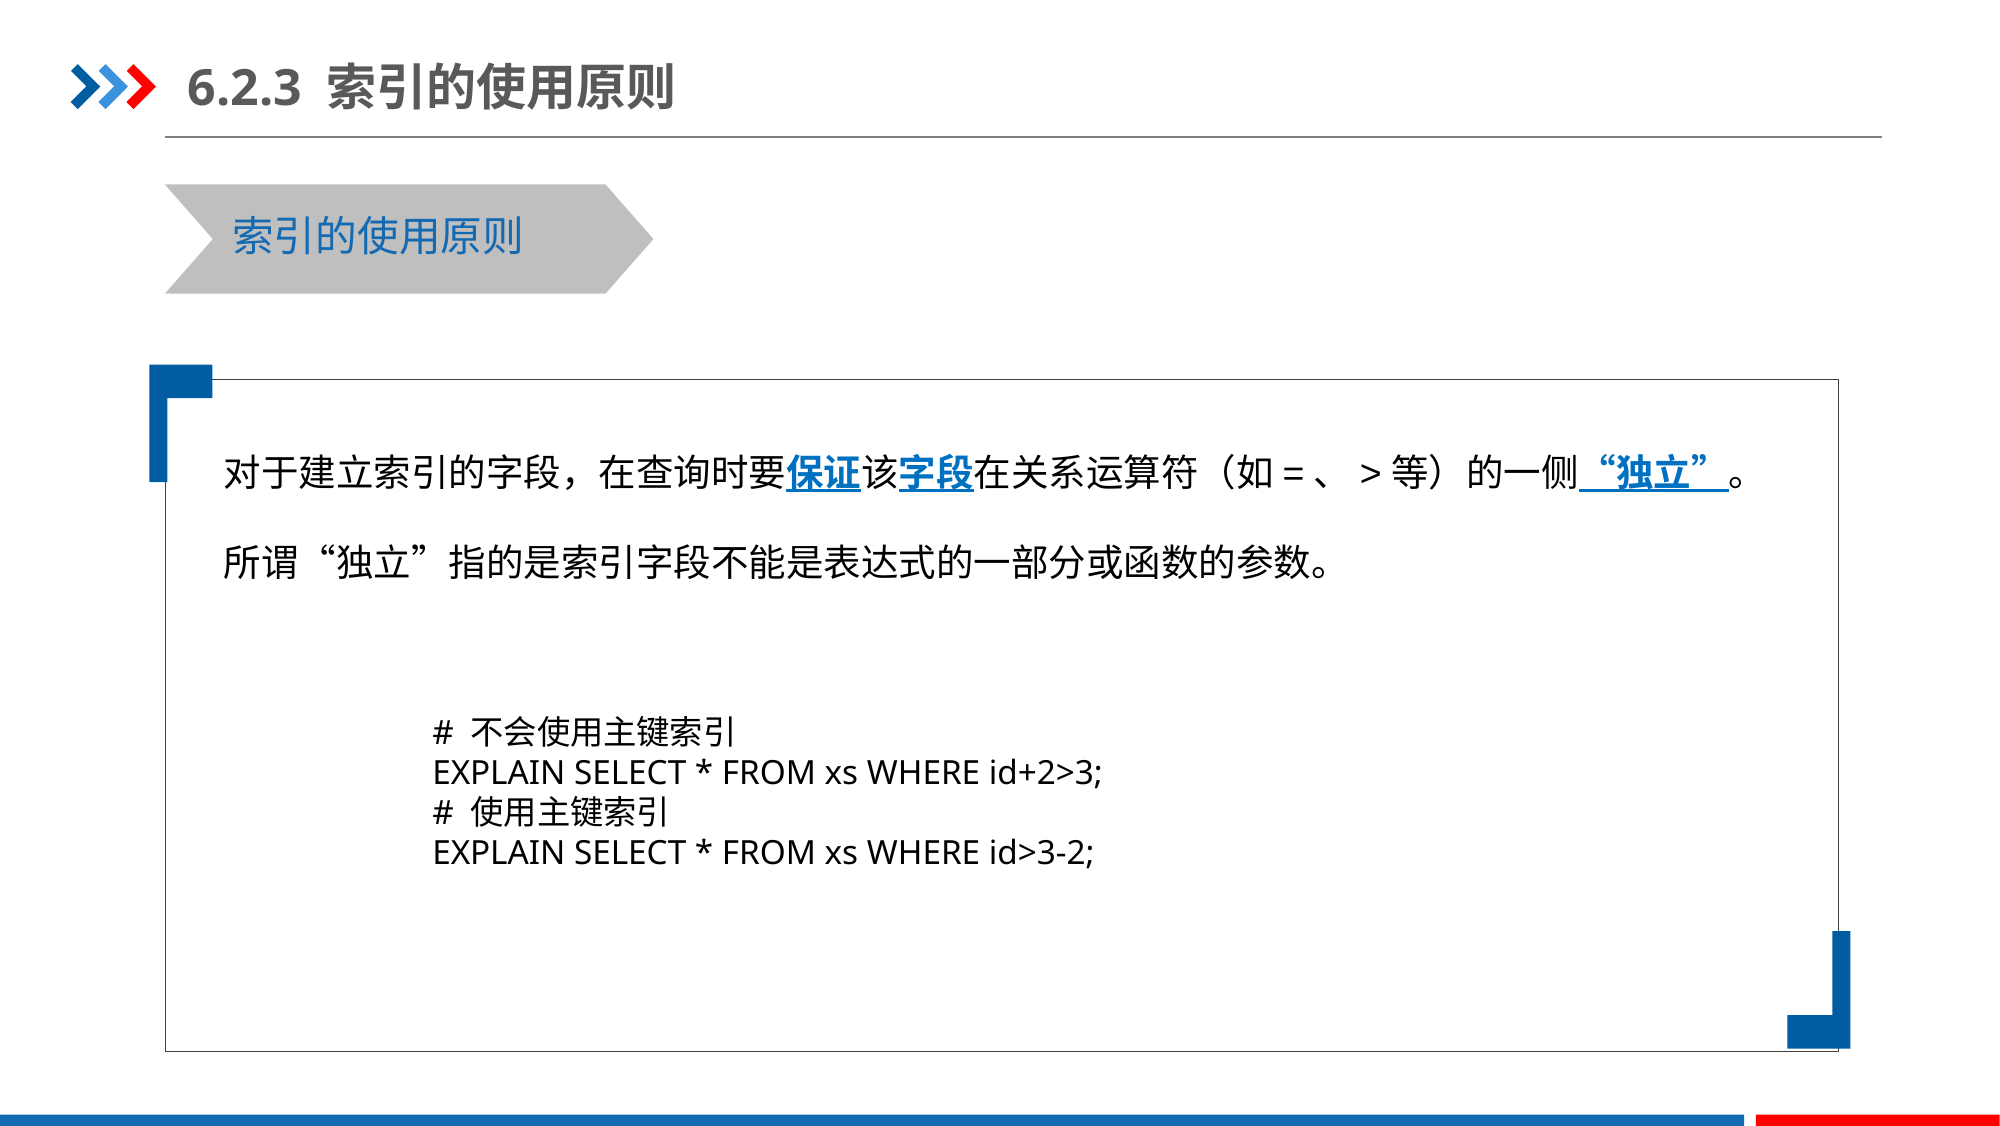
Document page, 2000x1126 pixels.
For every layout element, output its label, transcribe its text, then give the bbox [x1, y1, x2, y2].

text_box 索引的使用原则 [217, 202, 539, 317]
text_box [1785, 929, 1852, 1051]
text_box [164, 184, 654, 294]
text_box 6.2.3 索引的使用原则 [187, 43, 827, 127]
text_box [147, 363, 215, 484]
text_box [163, 378, 1841, 1053]
text_box # 不会使用主键索引 EXPLAIN SELECT * FROM xs WHERE id+2>3; # 使用主键索引 EXPLAIN SELECT * FROM xs WHERE id>3-2; [373, 704, 1739, 879]
